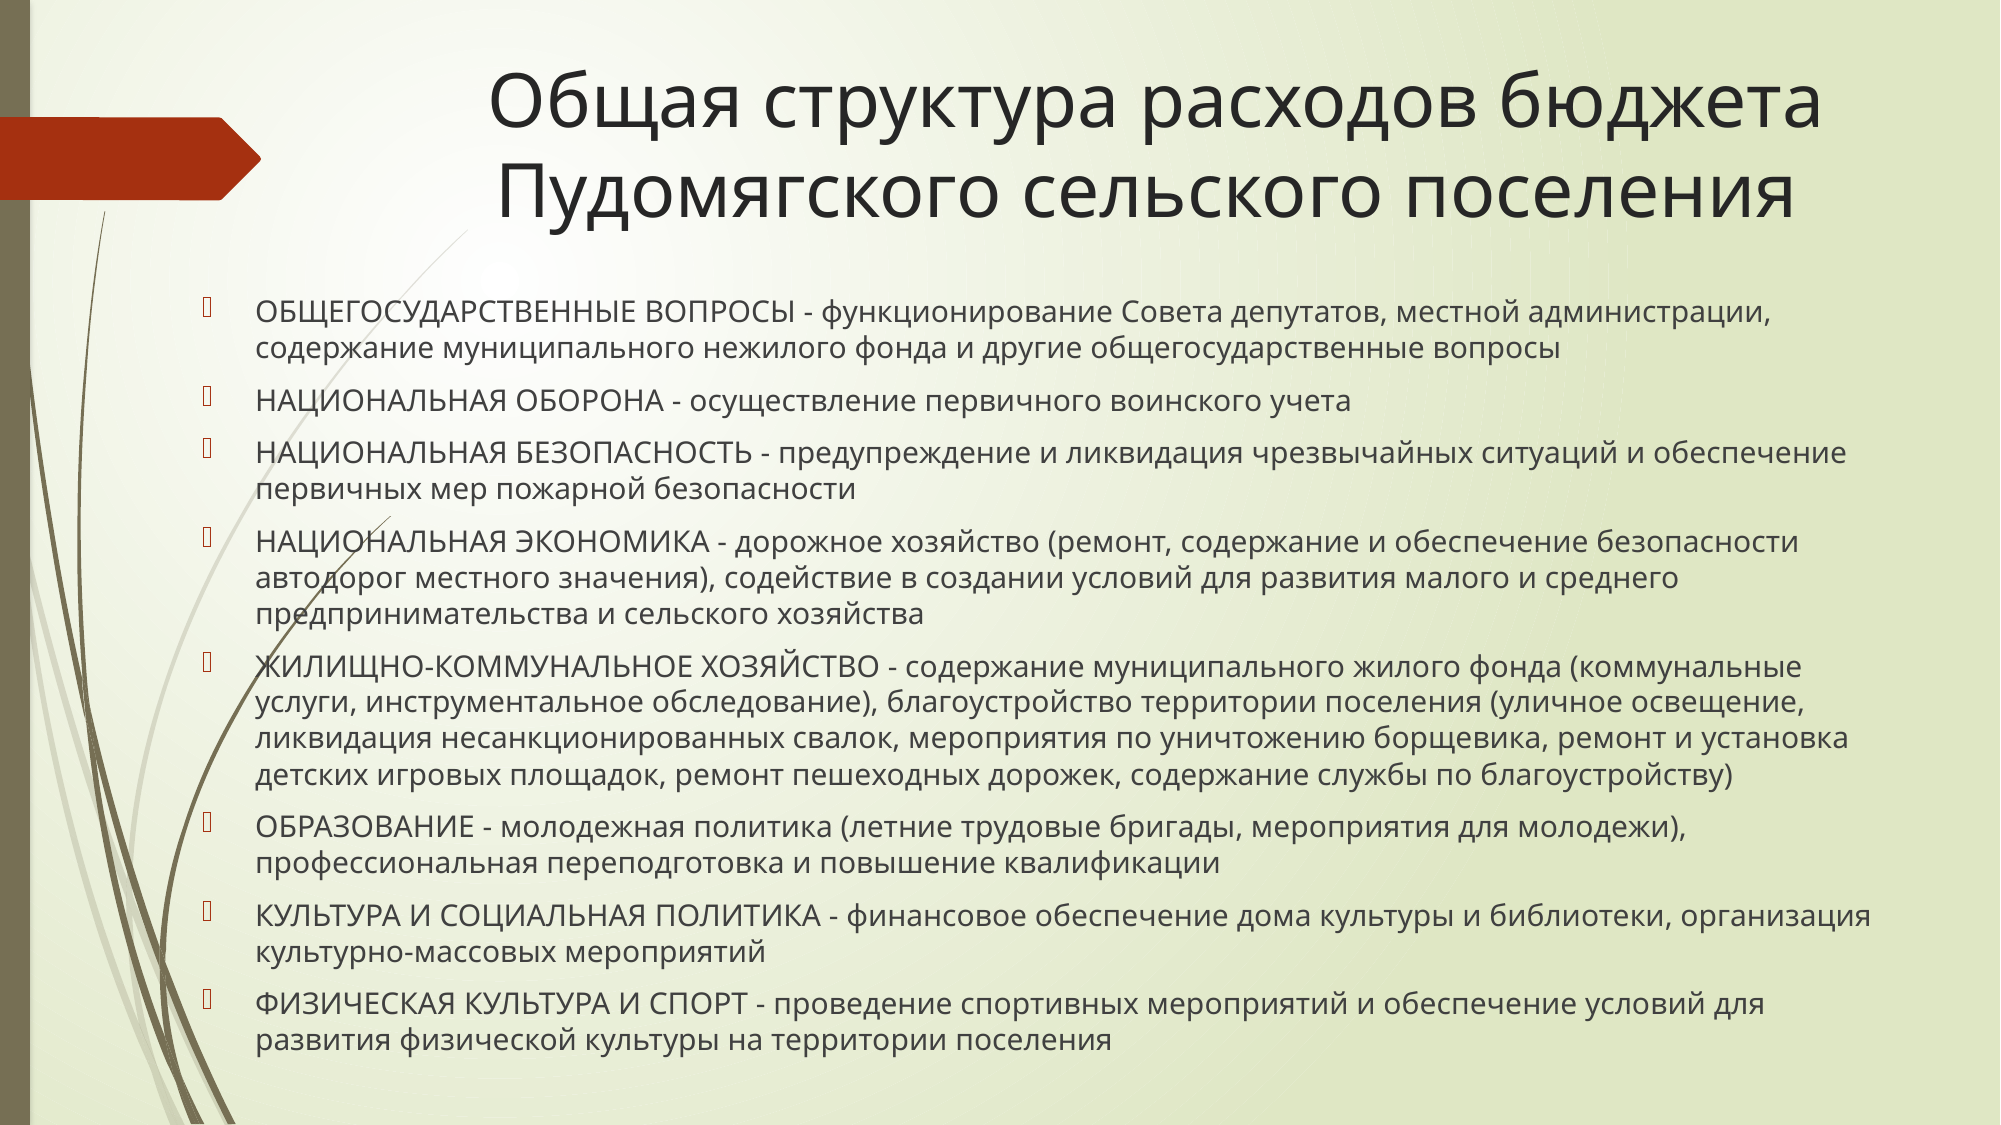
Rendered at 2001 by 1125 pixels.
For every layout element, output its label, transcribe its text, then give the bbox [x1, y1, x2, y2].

title Общая структура расходов бюджета Пудомягского сельского поселения [425, 45, 1888, 285]
list ОБЩЕГОСУДАРСТВЕННЫЕ ВОПРОСЫ - функционирование Совета депутатов, местной администрации, содержание муниципального нежилого фонда и другие общегосударственные вопросы НАЦИОНАЛЬНАЯ ОБОРОНА - осуществление первичного воинского учета НАЦИОНАЛЬНАЯ БЕЗОПАСНОСТЬ - предупреждение и ликвидация чрезвычайных ситуаций и обеспечение первичных мер пожарной безопасности НАЦИОНАЛЬНАЯ ЭКОНОМИКА - дорожное хозяйство (ремонт, содержание и обеспечение безопасности автодорог местного значения), содействие в создании условий для развития малого и среднего предпринимательства и сельского хозяйства ЖИЛИЩНО-КОММУНАЛЬНОЕ ХОЗЯЙСТВО - содержание муниципального жилого фонда (коммунальные услуги, инструментальное обследование), благоустройство территории поселения (уличное освещение, ликвидация несанкционированных свалок, мероприятия по уничтожению борщевика, ремонт и установка детских игровых площадок, ремонт пешеходных дорожек, содержание службы по благоустройству) ОБРАЗОВАНИЕ - молодежная политика (летние трудовые бригады, мероприятия для молодежи), профессиональная переподготовка и повышение квалификации КУЛЬТУРА И СОЦИАЛЬНАЯ ПОЛИТИКА - финансовое обеспечение дома культуры и библиотеки, организация культурно-массовых мероприятий ФИЗИЧЕСКАЯ КУЛЬТУРА И СПОРТ - проведение спортивных мероприятий и обеспечение условий для развития физической культуры на территории поселения [187, 285, 1915, 1080]
